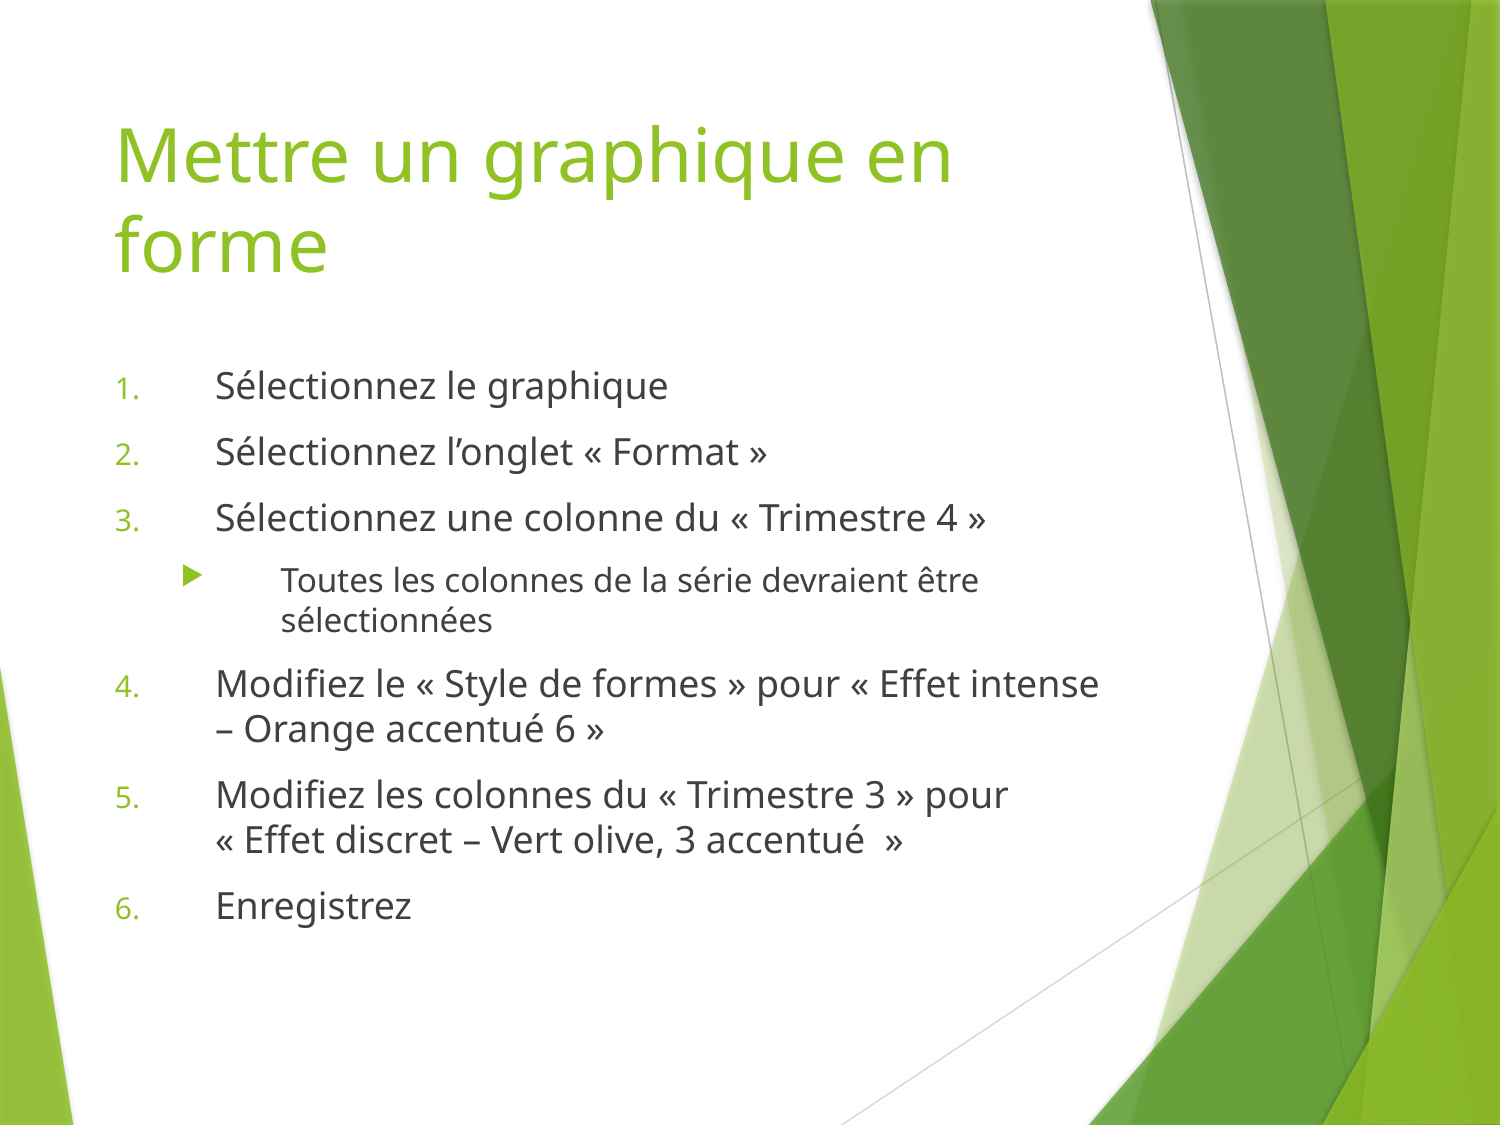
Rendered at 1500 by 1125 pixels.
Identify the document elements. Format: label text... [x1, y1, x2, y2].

list Sélectionnez le graphique Sélectionnez l’onglet « Format » Sélectionnez une colonne du « Trimestre 4 » Toutes les colonnes de la série devraient être sélectionnées Modifiez le « Style de formes » pour « Effet intense – Orange accentué 6 » Modifiez les colonnes du « Trimestre 3 » pour « Effet discret – Vert olive, 3 accentué » Enregistrez [99, 354, 1142, 992]
title Mettre un graphique en forme [99, 99, 1142, 317]
